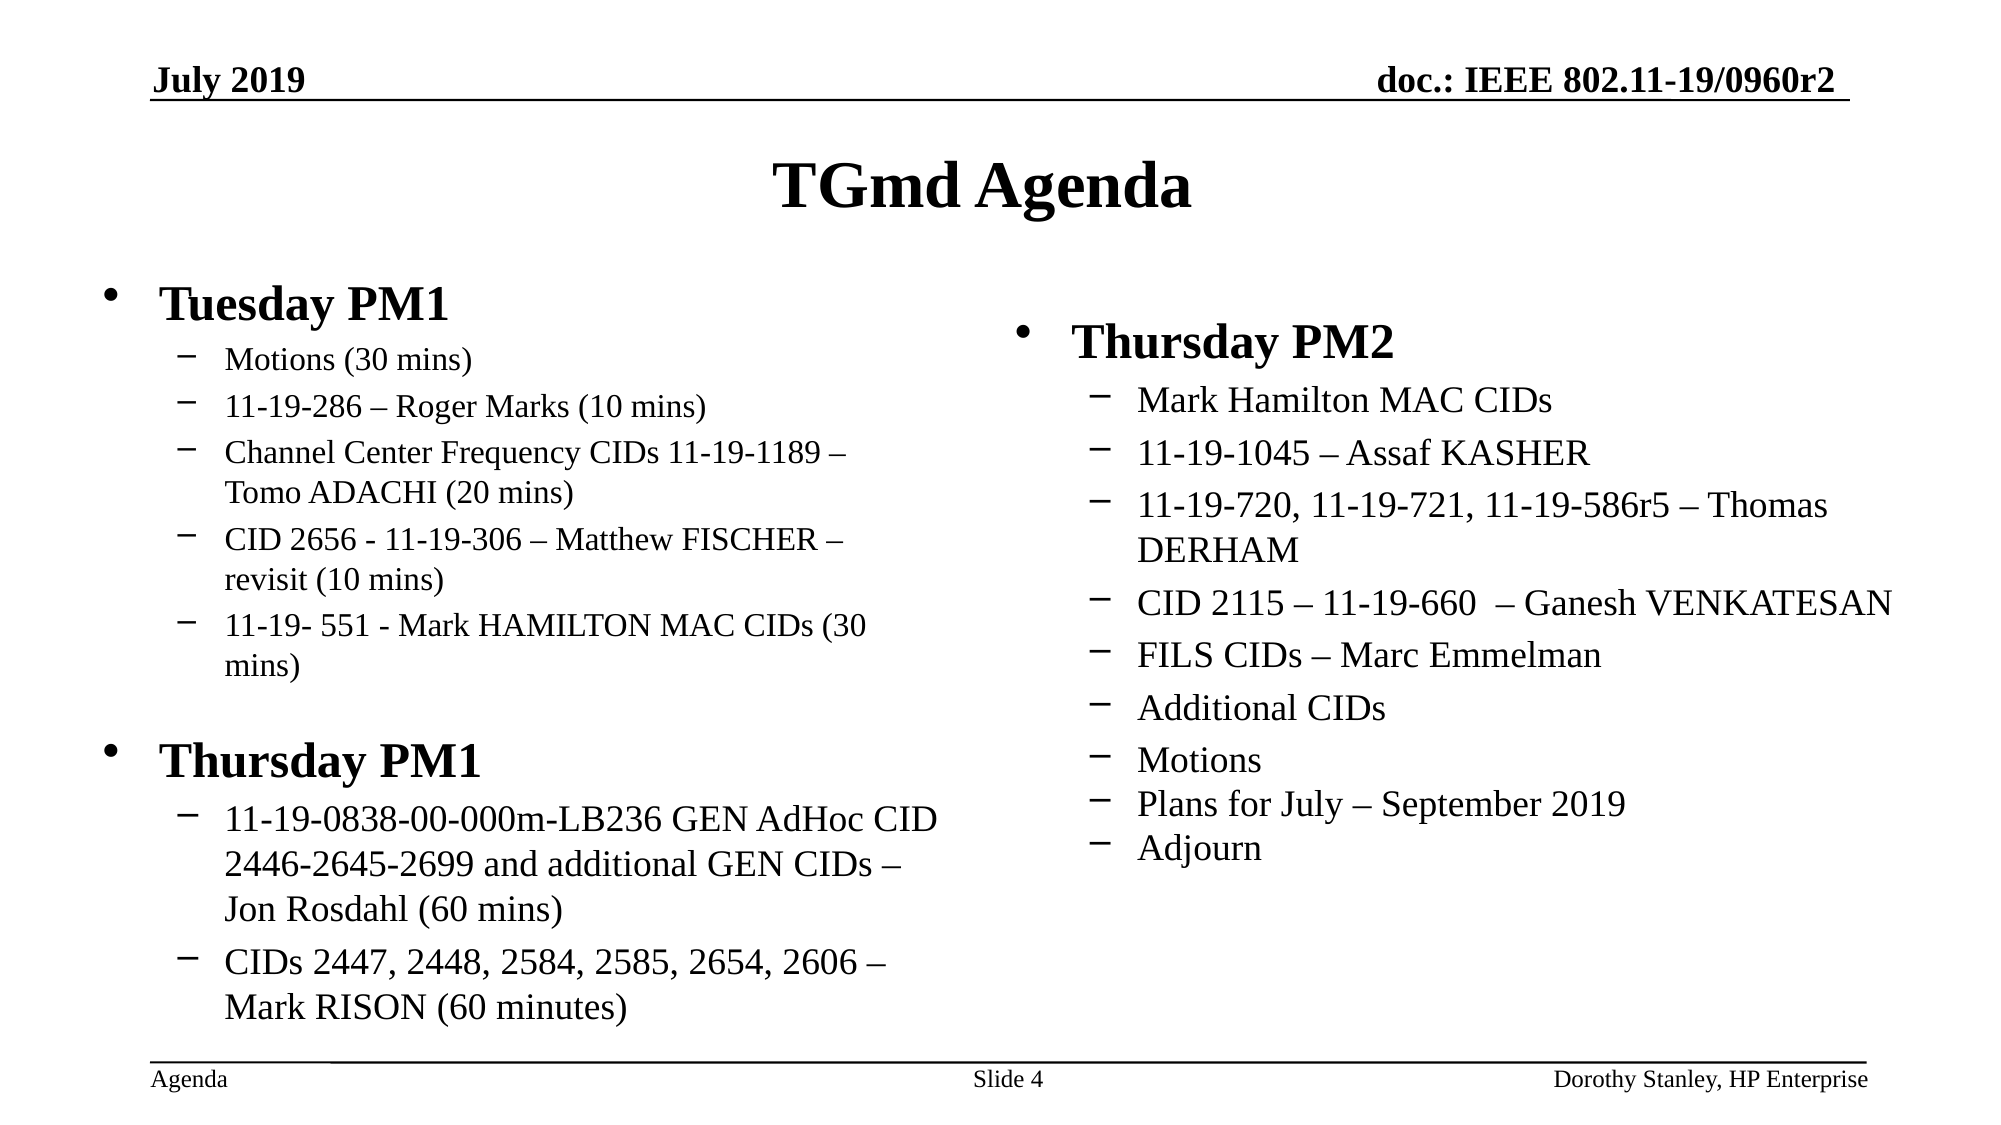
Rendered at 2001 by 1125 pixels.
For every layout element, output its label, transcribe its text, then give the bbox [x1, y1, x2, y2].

footer Dorothy Stanley, HP Enterprise [1549, 1062, 1869, 1093]
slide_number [152, 54, 567, 100]
text_box Thursday PM1 11-19-0838-00-000m-LB236 GEN AdHoc CID 2446-2645-2699 and additional GEN CIDs – Jon Rosdahl (60 mins) CIDs 2447, 2448, 2584, 2585, 2654, 2606 – Mark RISON (60 minutes) [87, 731, 973, 1032]
text_box Thursday PM2 Mark Hamilton MAC CIDs 11-19-1045 – Assaf KASHER 11-19-720, 11-19-721, 11-19-586r5 – Thomas DERHAM CID 2115 – 11-19-660 – Ganesh VENKATESAN FILS CIDs – Marc Emmelman Additional CIDs Motions Plans for July – September 2019 Adjourn [999, 312, 1950, 1000]
slide_number Slide 4 [972, 1062, 1044, 1093]
text_box Tuesday PM1 Motions (30 mins) 11-19-286 – Roger Marks (10 mins) Channel Center Frequency CIDs 11-19-1189 – Tomo ADACHI (20 mins) CID 2656 - 11-19-306 – Matthew FISCHER – revisit (10 mins) 11-19- 551 - Mark HAMILTON MAC CIDs (30 mins) [87, 274, 934, 738]
title TGmd Agenda [362, 112, 1638, 250]
